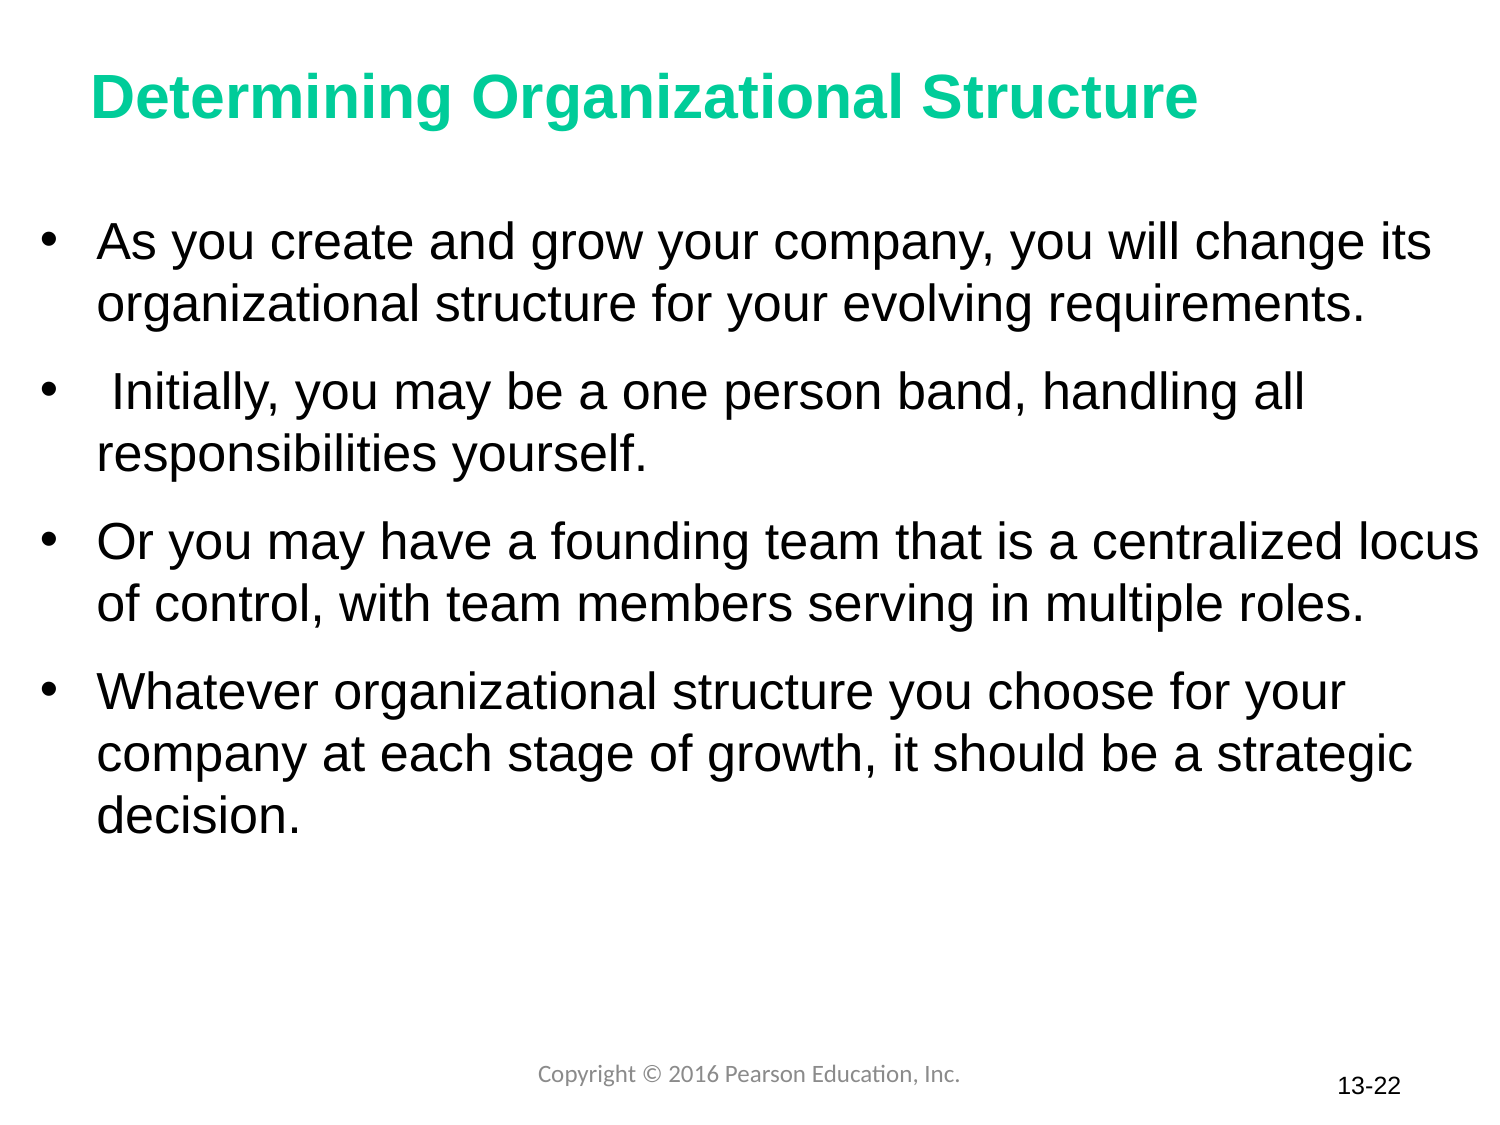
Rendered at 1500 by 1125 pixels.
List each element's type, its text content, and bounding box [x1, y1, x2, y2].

footer Copyright © 2016 Pearson Education, Inc. [512, 1042, 988, 1103]
list As you create and grow your company, you will change its organizational structure for your evolving requirements. Initially, you may be a one person band, handling all responsibilities yourself. Or you may have a founding team that is a centralized locus of control, with team members serving in multiple roles. Whatever organizational structure you choose for your company at each stage of growth, it should be a strategic decision. [24, 200, 1500, 1000]
title Determining Organizational Structure [75, 0, 1425, 188]
